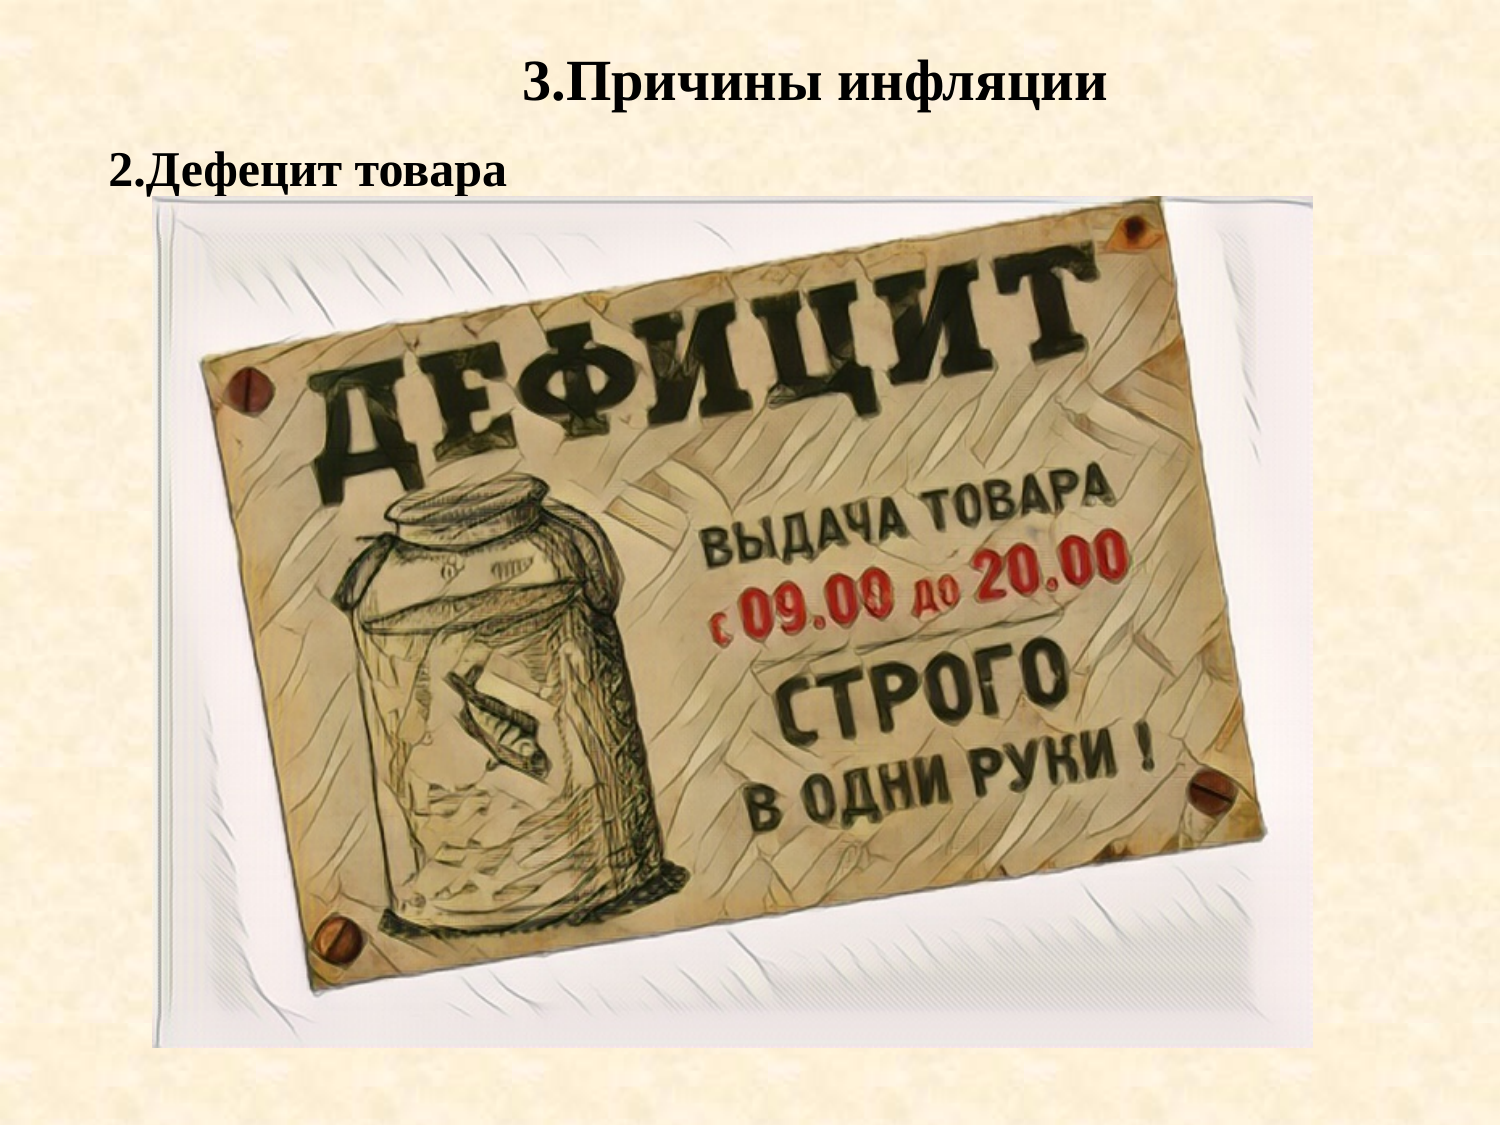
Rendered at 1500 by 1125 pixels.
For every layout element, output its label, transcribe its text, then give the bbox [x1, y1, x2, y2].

picture [0, 0, 1500, 1125]
text_box 3.Причины инфляции [507, 35, 1123, 120]
text_box 2.Дефецит товара [93, 128, 1383, 204]
